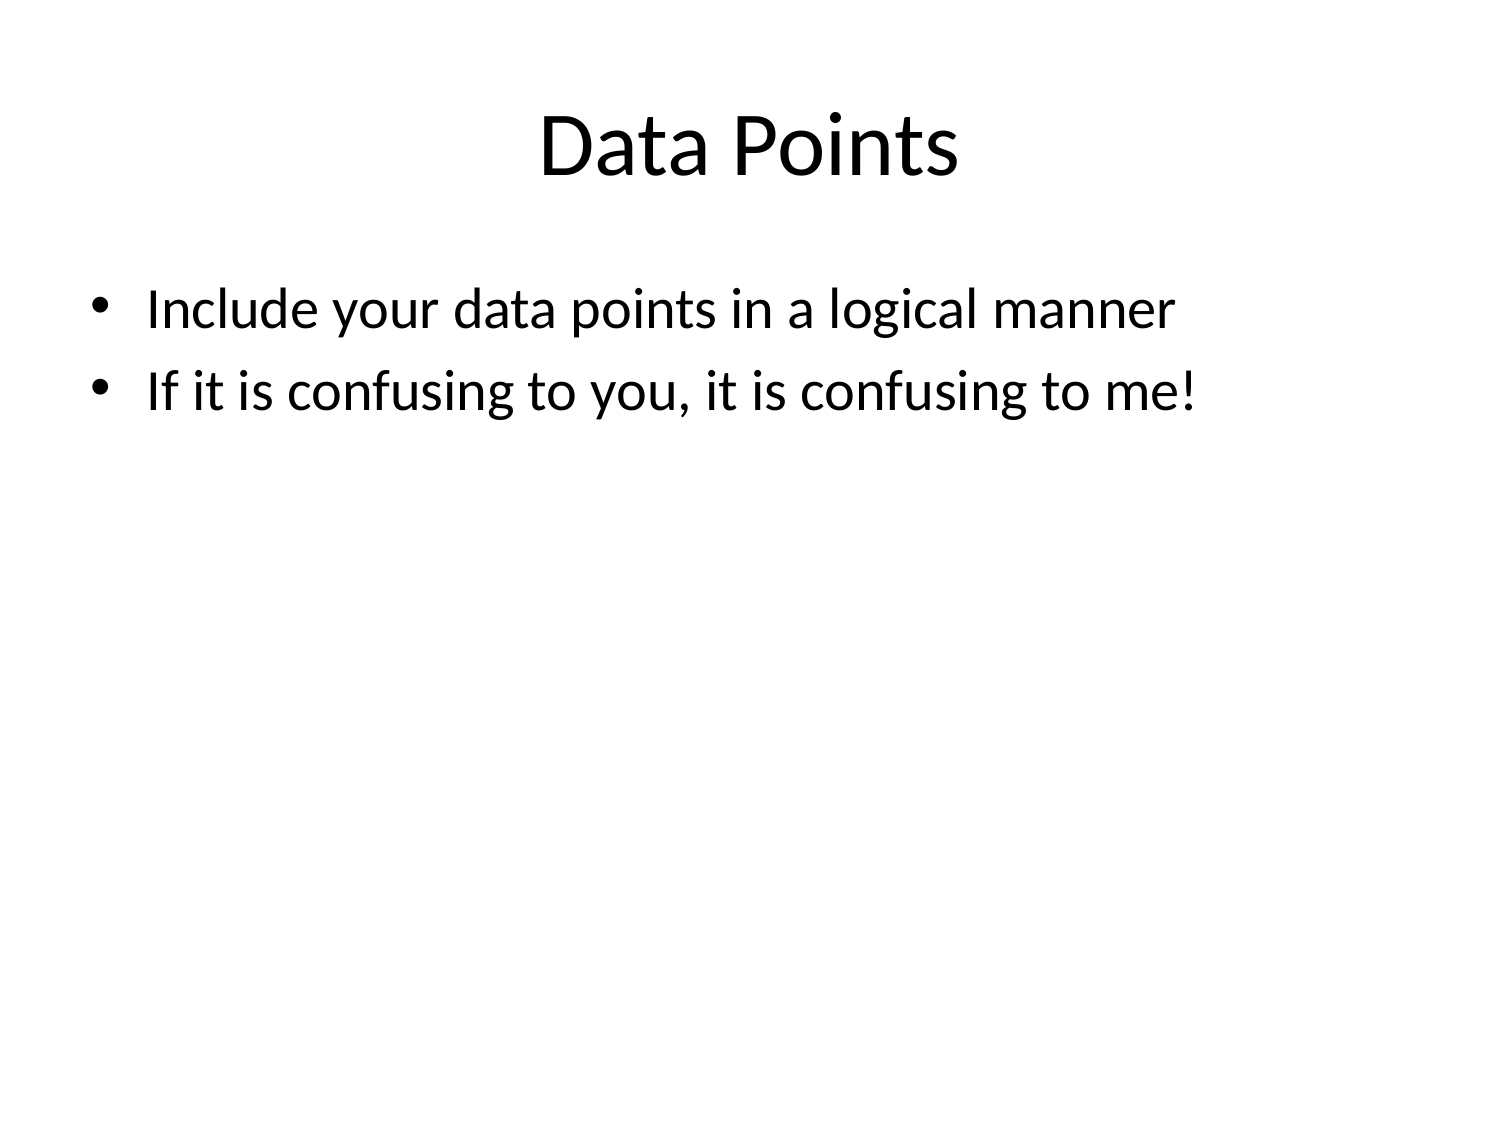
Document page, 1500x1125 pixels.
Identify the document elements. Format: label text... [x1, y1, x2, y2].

title Data Points [75, 45, 1425, 233]
list Include your data points in a logical manner If it is confusing to you, it is confusing to me! [75, 262, 1400, 1005]
